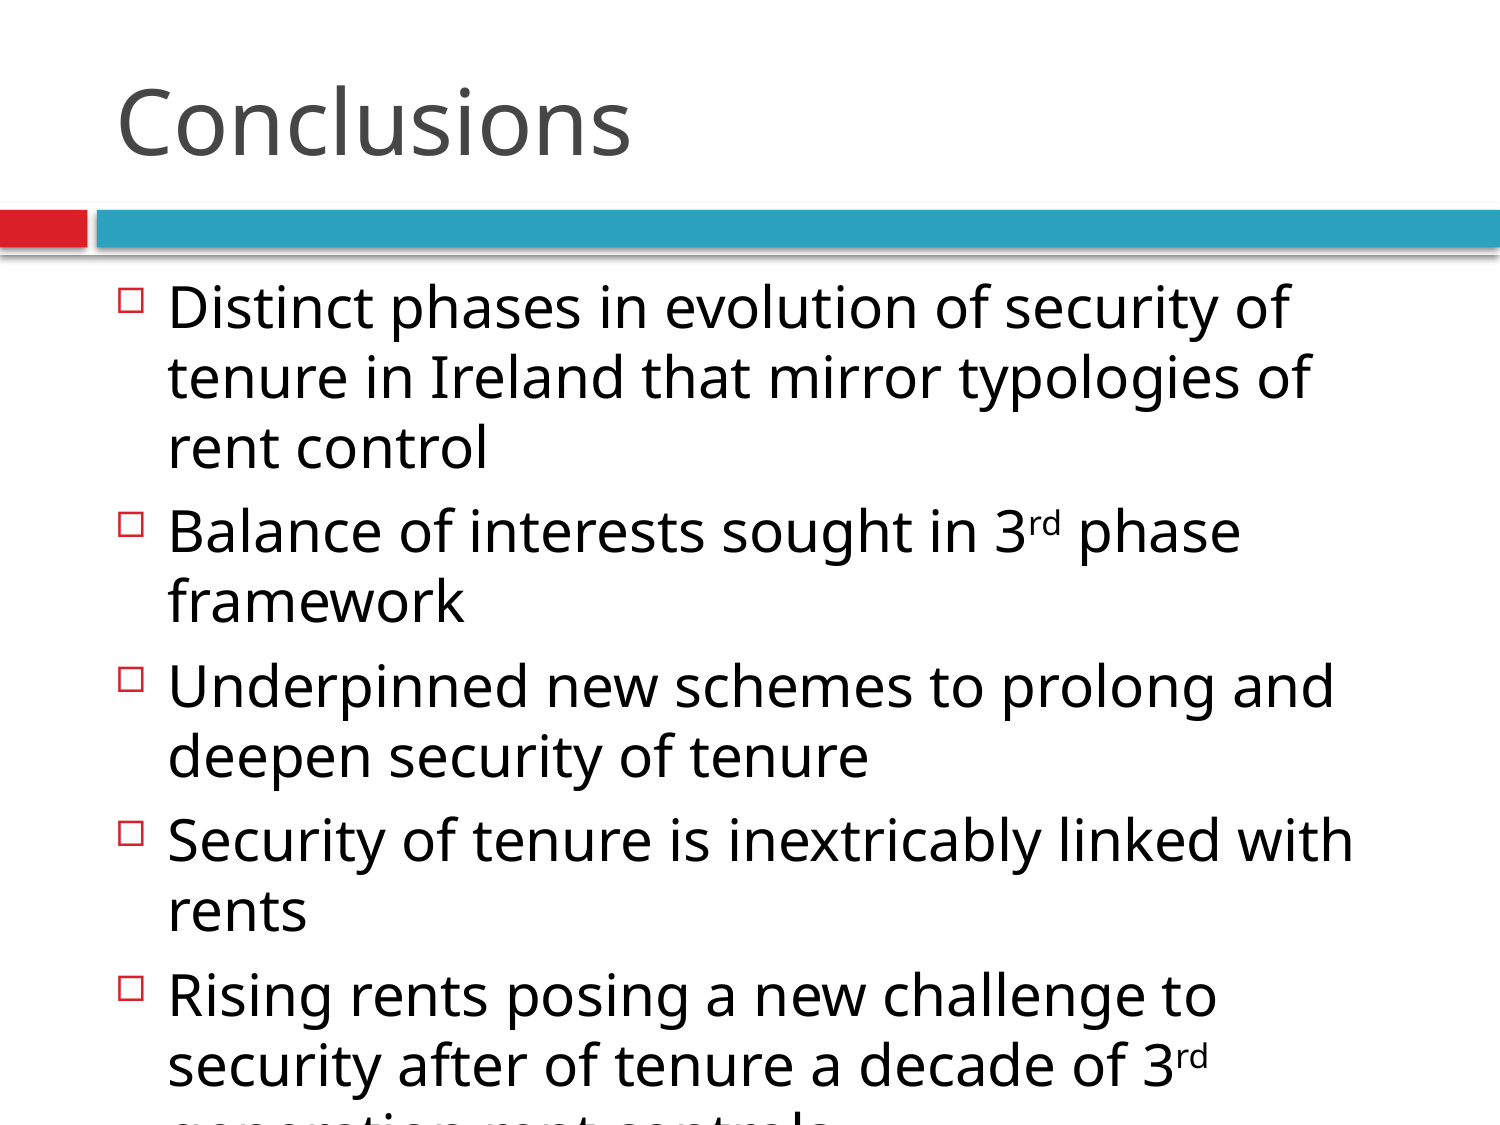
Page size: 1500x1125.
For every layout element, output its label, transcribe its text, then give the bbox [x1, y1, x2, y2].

title Conclusions [100, 37, 1439, 201]
list Distinct phases in evolution of security of tenure in Ireland that mirror typologies of rent control Balance of interests sought in 3rd phase framework Underpinned new schemes to prolong and deepen security of tenure Security of tenure is inextricably linked with rents Rising rents posing a new challenge to security after of tenure a decade of 3rd generation rent controls Rent regulation under consideration [100, 262, 1439, 1001]
